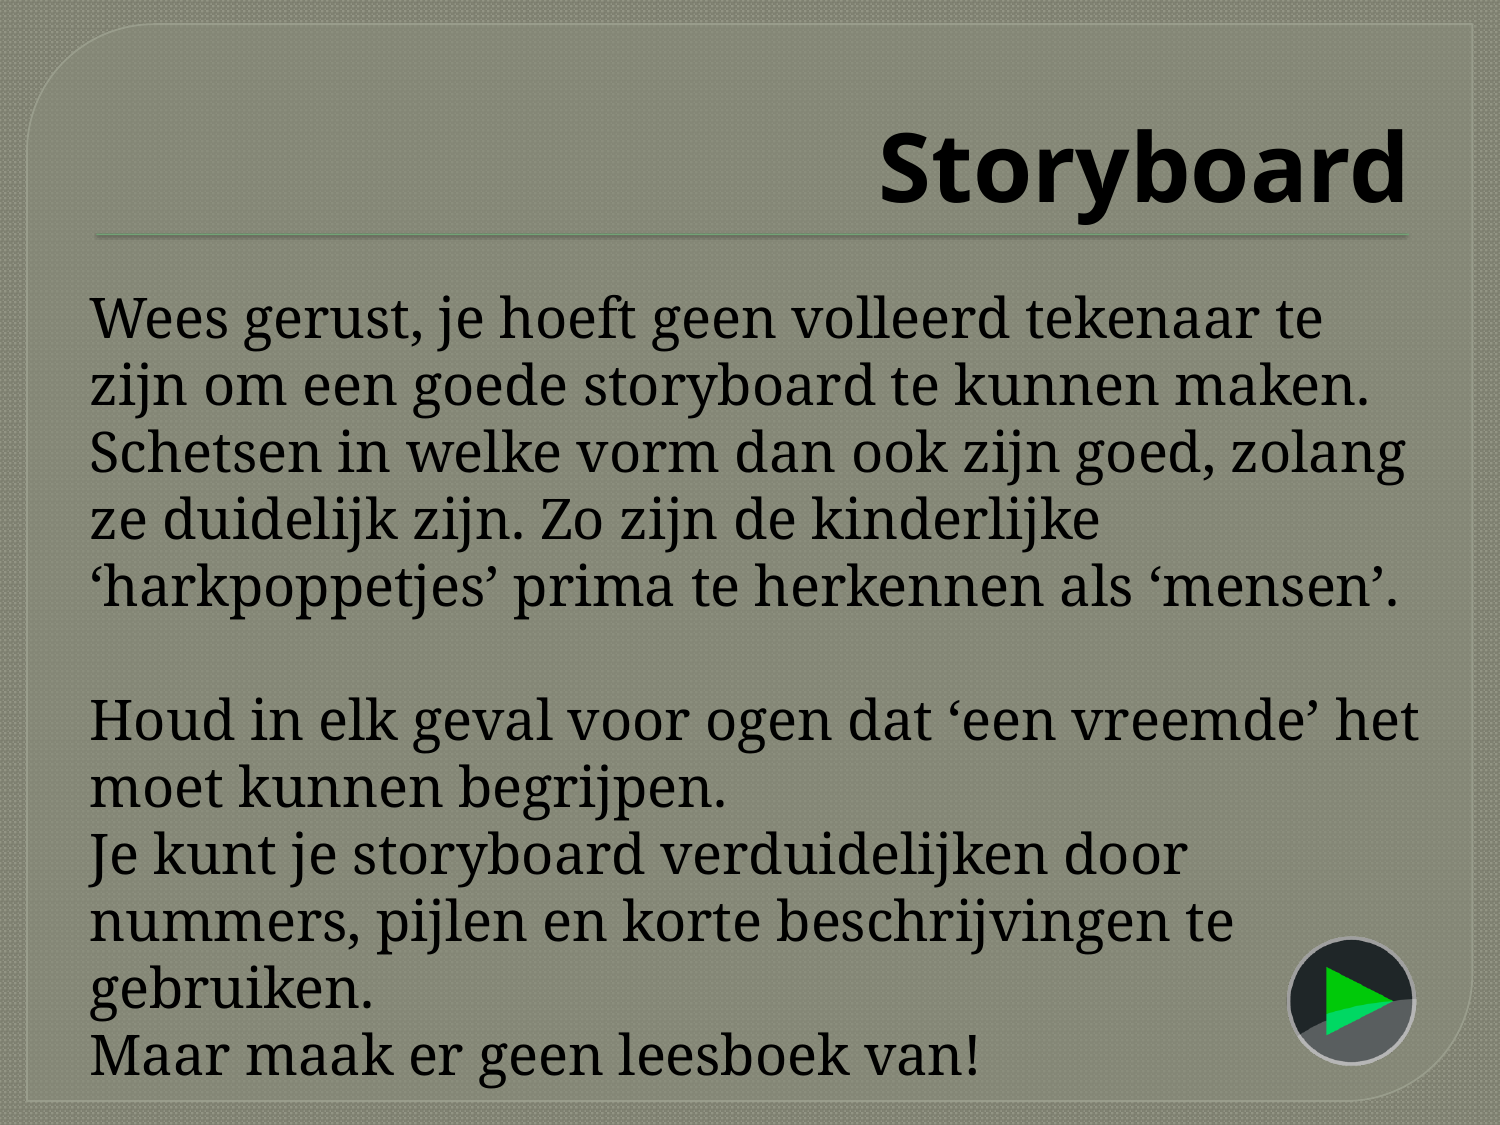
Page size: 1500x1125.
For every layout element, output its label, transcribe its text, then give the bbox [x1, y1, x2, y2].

list Wees gerust, je hoeft geen volleerd tekenaar te zijn om een goede storyboard te kunnen maken. Schetsen in welke vorm dan ook zijn goed, zolang ze duidelijk zijn. Zo zijn de kinderlijke ‘harkpoppetjes’ prima te herkennen als ‘mensen’. Houd in elk geval voor ogen dat ‘een vreemde’ het moet kunnen begrijpen. Je kunt je storyboard verduidelijken door nummers, pijlen en korte beschrijvingen te gebruiken. Maar maak er geen leesboek van! [75, 208, 1436, 1106]
picture [1269, 917, 1434, 1083]
title Storyboard [75, 41, 1425, 208]
